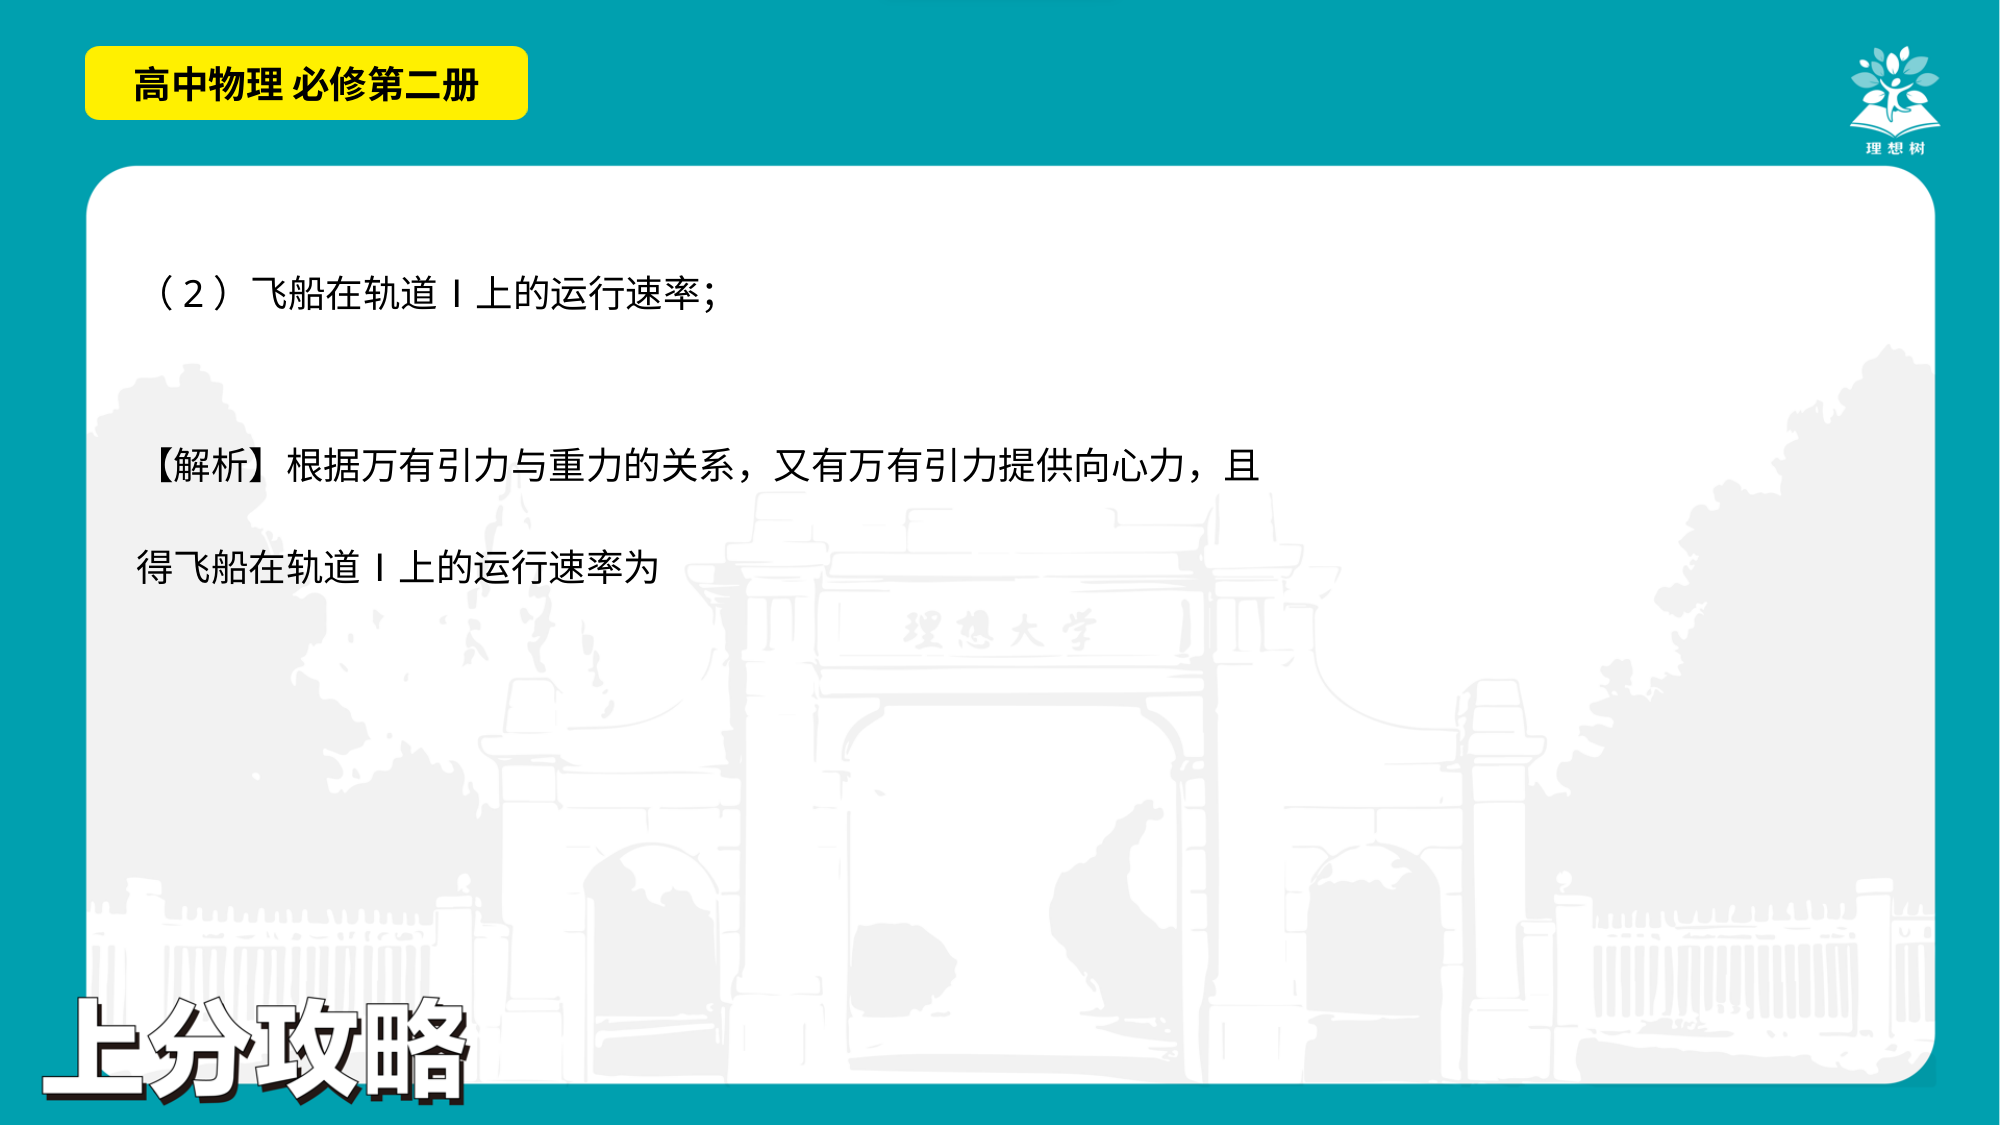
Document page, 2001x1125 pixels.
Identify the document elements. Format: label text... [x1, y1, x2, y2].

text_box （2）飞船在轨道Ⅰ上的运行速率； [136, 248, 1865, 308]
picture [0, 0, 2000, 1125]
